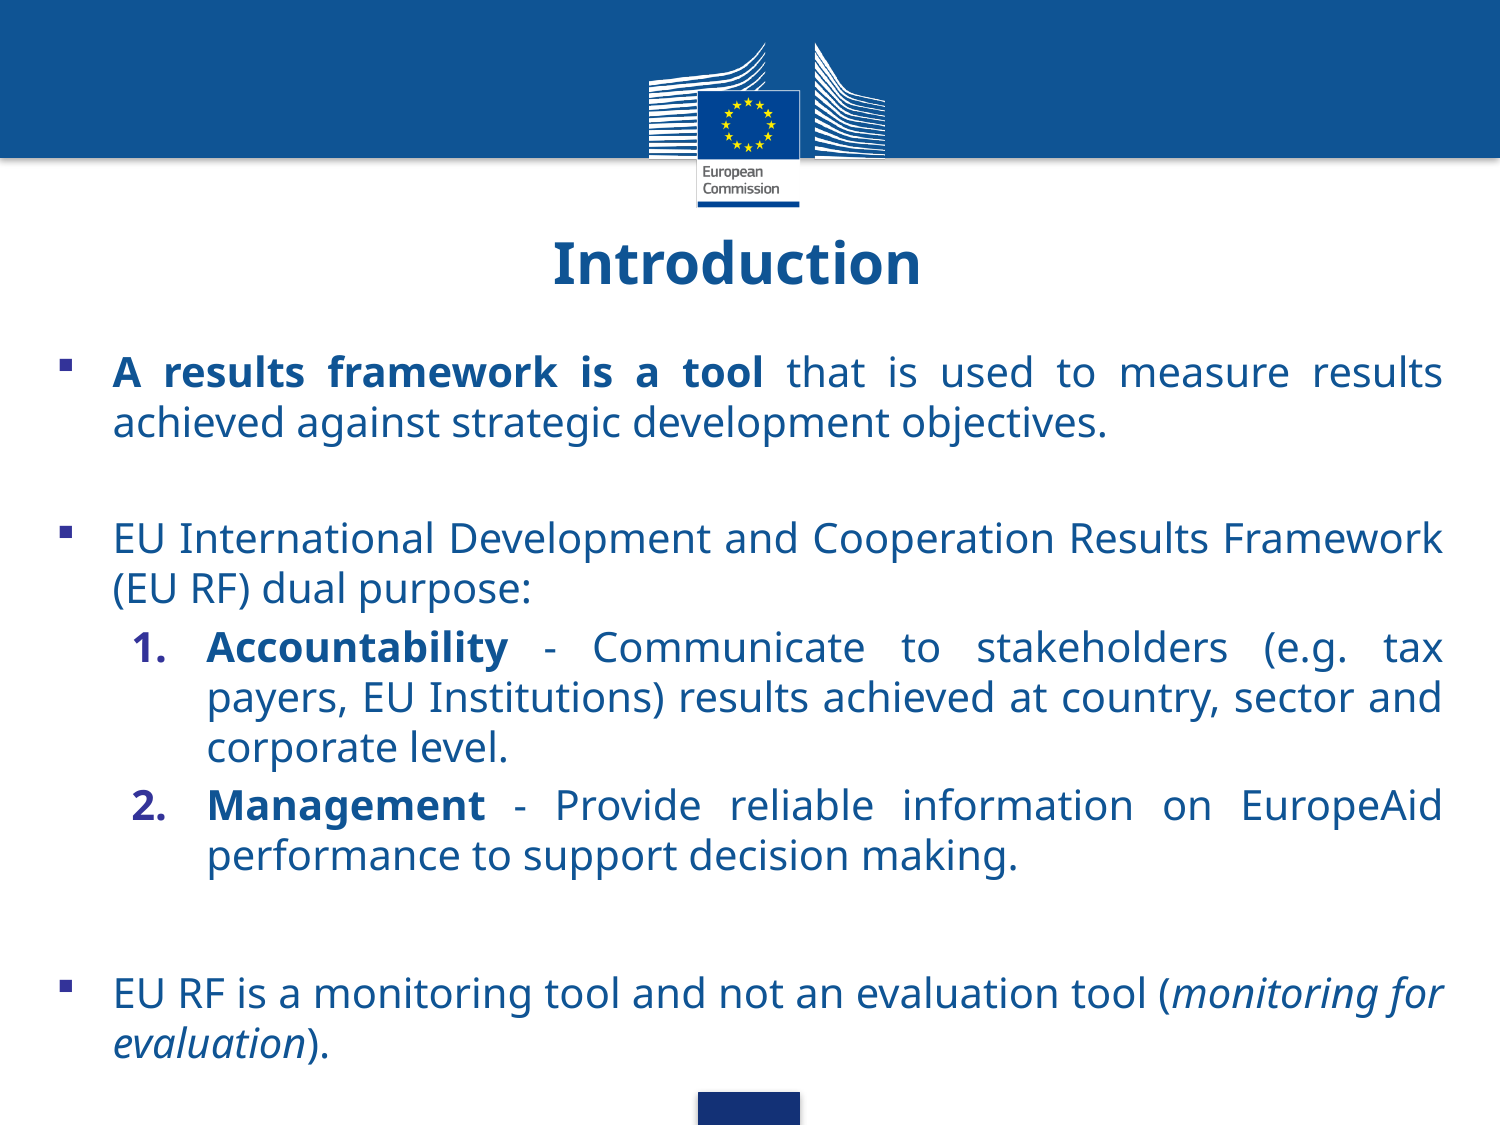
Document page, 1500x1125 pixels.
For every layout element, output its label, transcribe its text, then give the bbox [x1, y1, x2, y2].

picture [649, 42, 885, 184]
list A results framework is a tool that is used to measure results achieved against strategic development objectives. EU International Development and Cooperation Results Framework (EU RF) dual purpose: Accountability - Communicate to stakeholders (e.g. tax payers, EU Institutions) results achieved at country, sector and corporate level. Management - Provide reliable information on EuropeAid performance to support decision making. EU RF is a monitoring tool and not an evaluation tool (monitoring for evaluation). [40, 337, 1460, 1036]
title Introduction [17, 184, 1460, 339]
